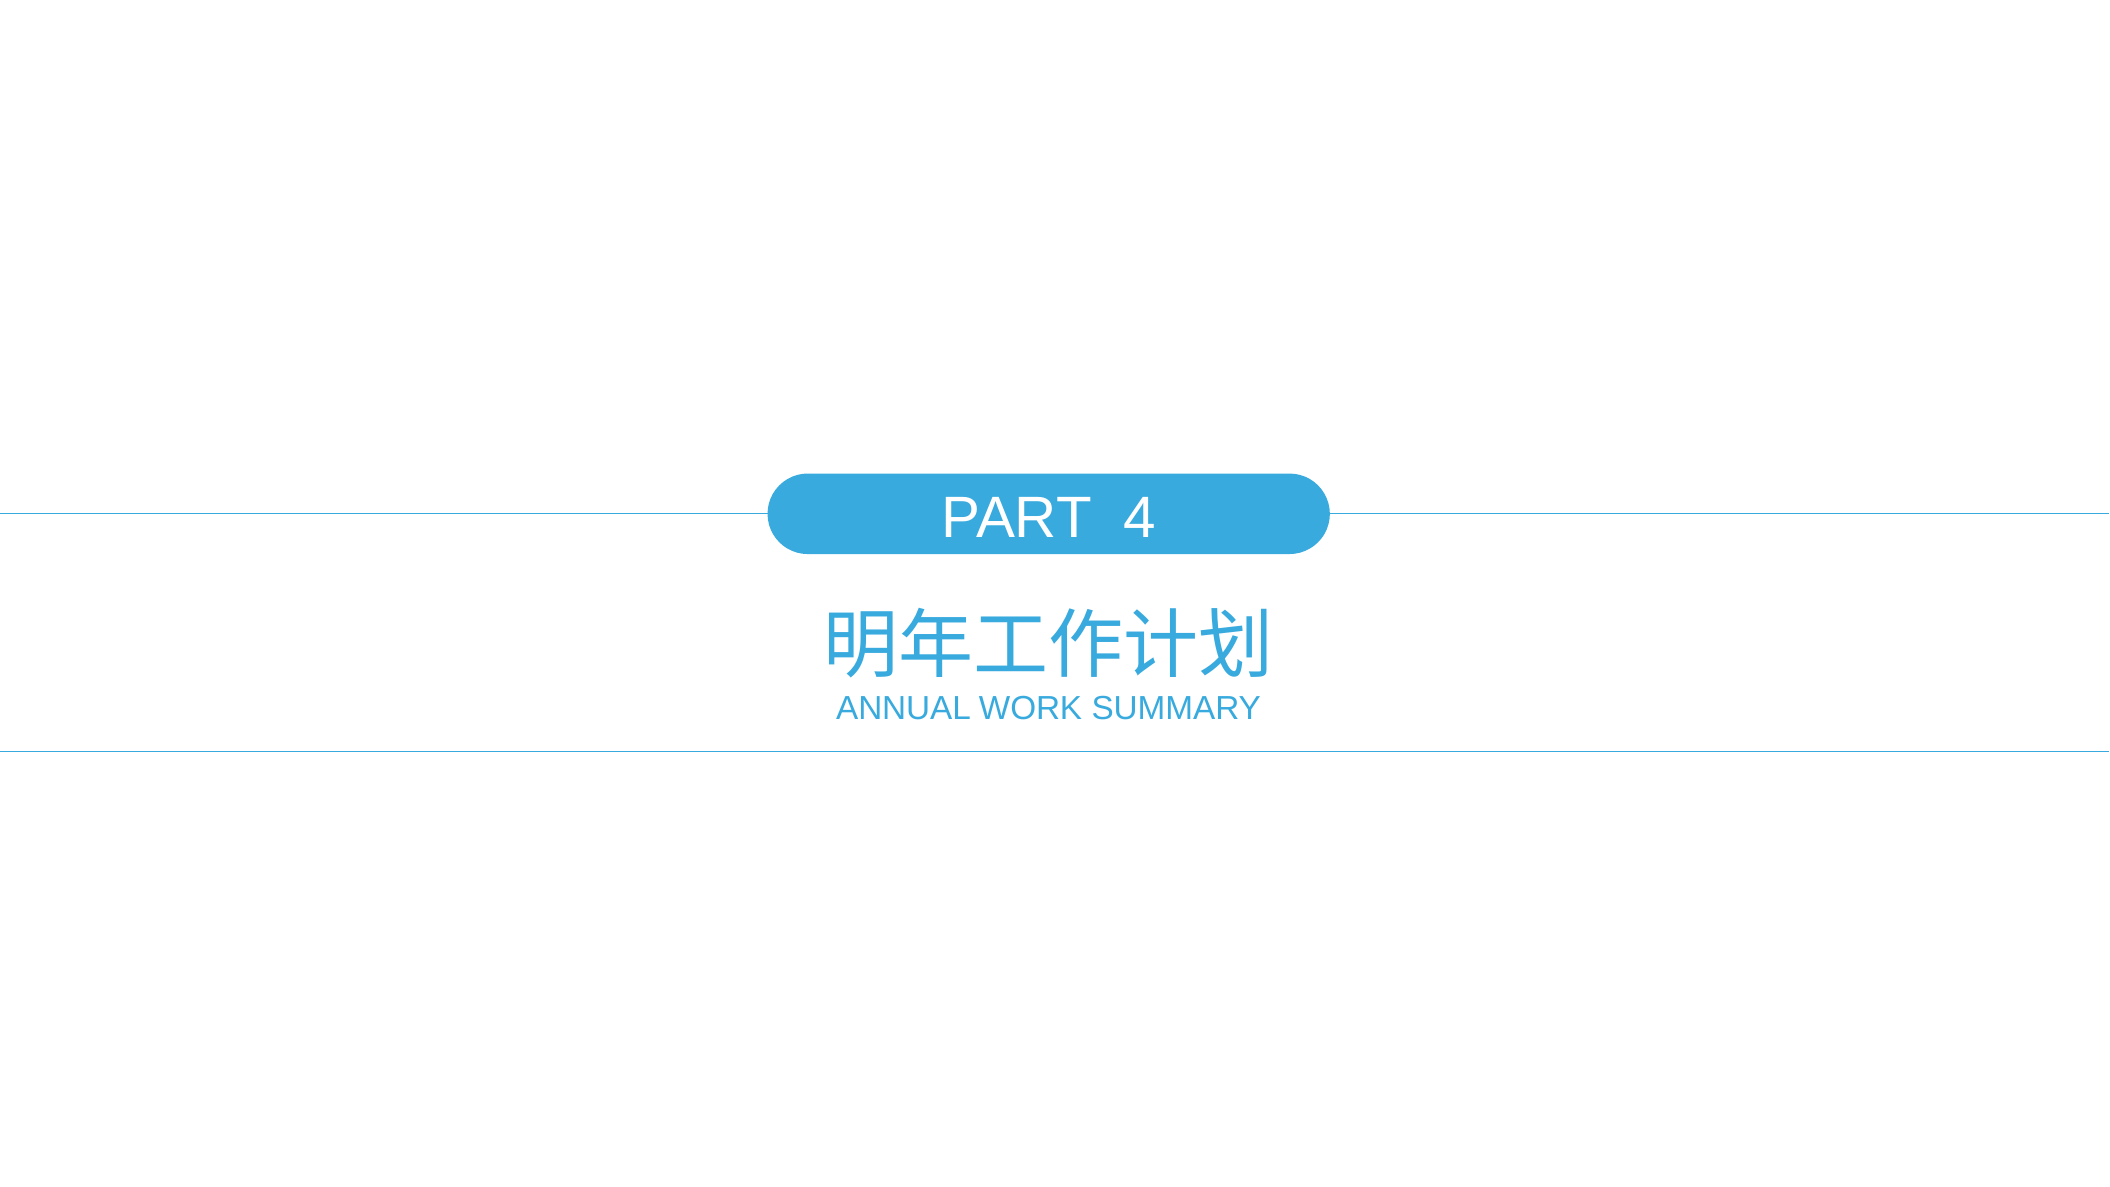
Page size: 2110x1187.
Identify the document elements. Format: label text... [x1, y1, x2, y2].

text_box PART 4 [767, 473, 1330, 513]
text_box PART 4 [767, 514, 1330, 555]
